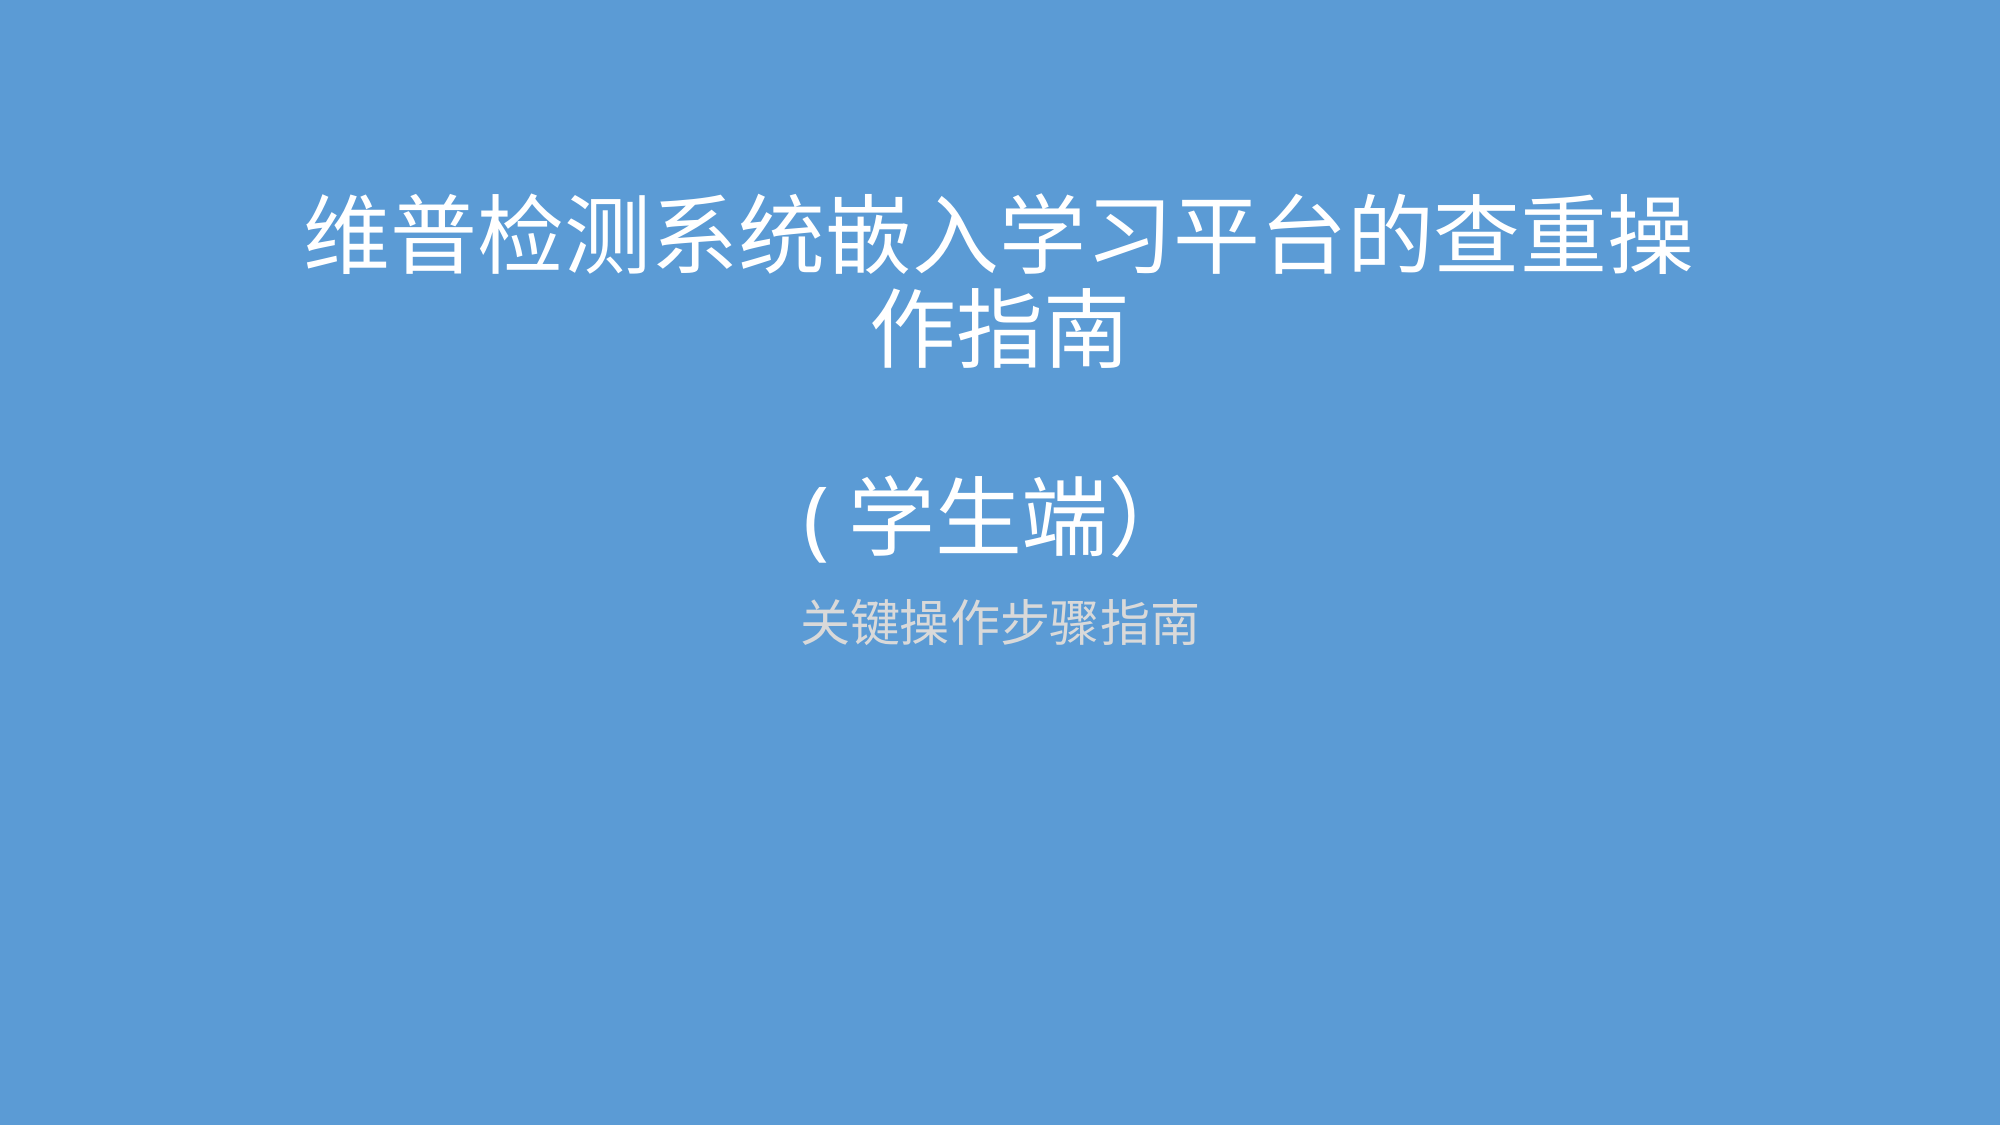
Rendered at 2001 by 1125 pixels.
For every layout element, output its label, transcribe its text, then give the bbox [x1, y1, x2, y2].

title 维普检测系统嵌入学习平台的查重操作指南 (学生端） [249, 184, 1750, 576]
subtitle 关键操作步骤指南 [249, 590, 1750, 863]
